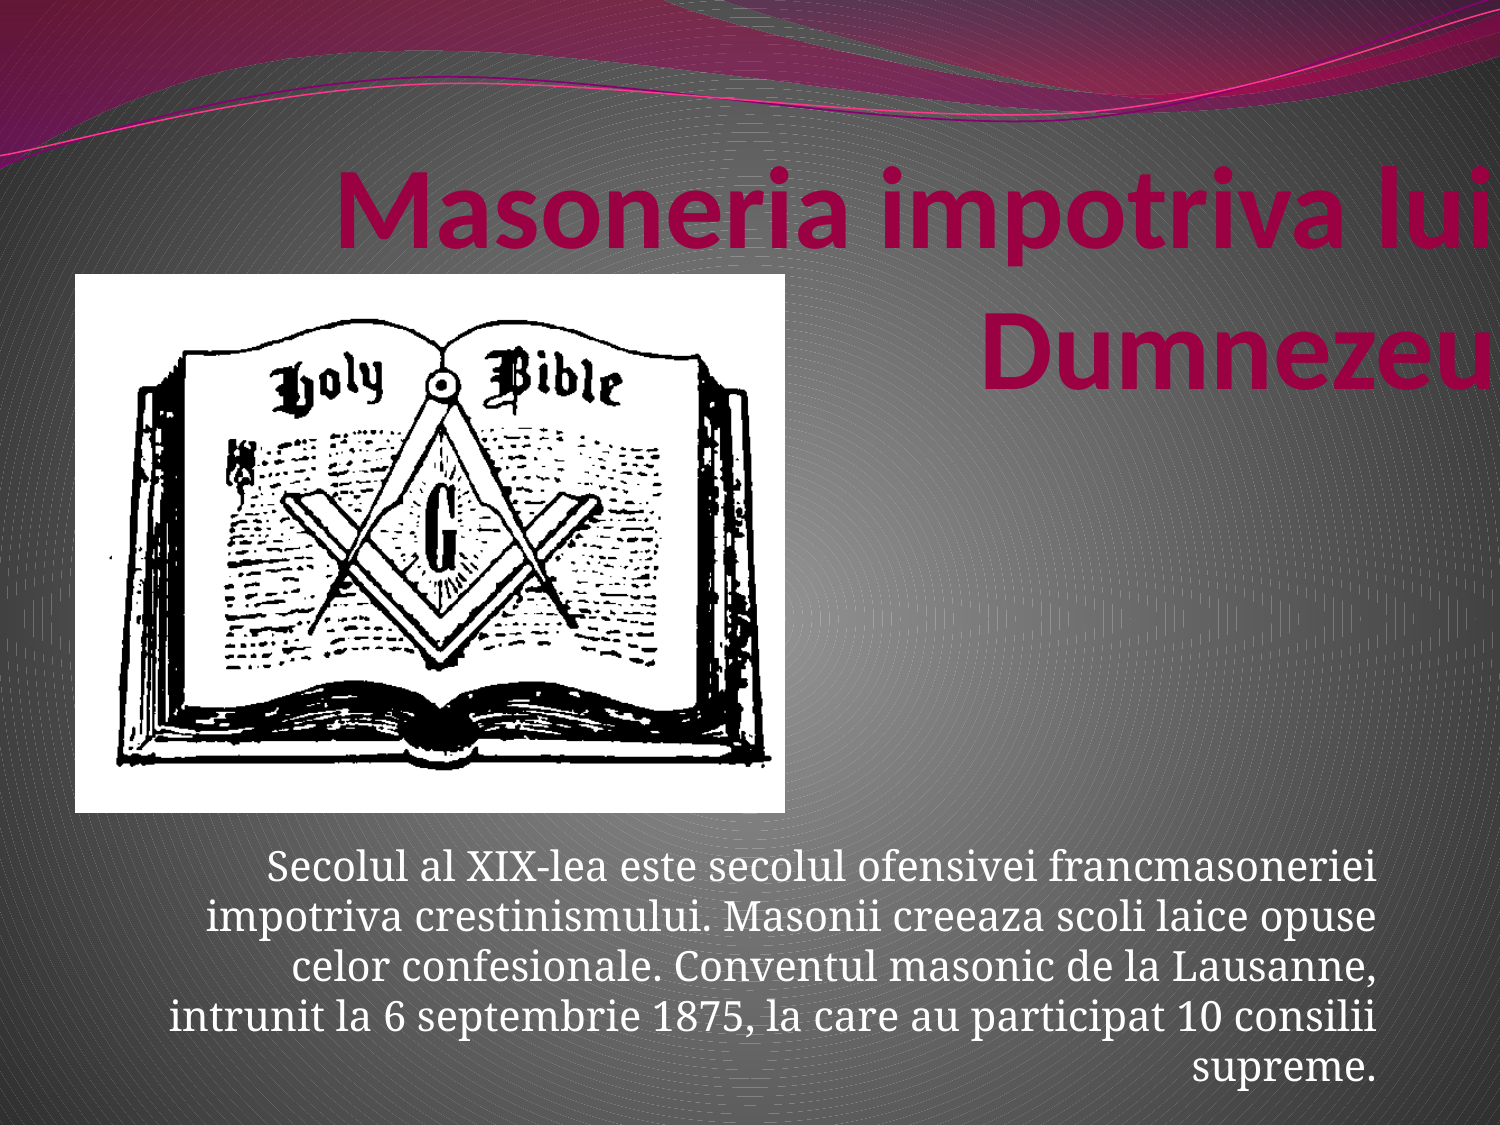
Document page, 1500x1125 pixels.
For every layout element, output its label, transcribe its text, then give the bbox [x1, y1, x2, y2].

subtitle Secolul al XIX-lea este secolul ofensivei francmasoneriei impotriva crestinismului. Masonii creeaza scoli laice opuse celor confesionale. Conventul masonic de la Lausanne, intrunit la 6 septembrie 1875, la care au participat 10 consilii supreme. [150, 537, 1388, 1125]
picture [75, 274, 785, 813]
title Masoneria impotriva lui Dumnezeu [212, 112, 1500, 413]
